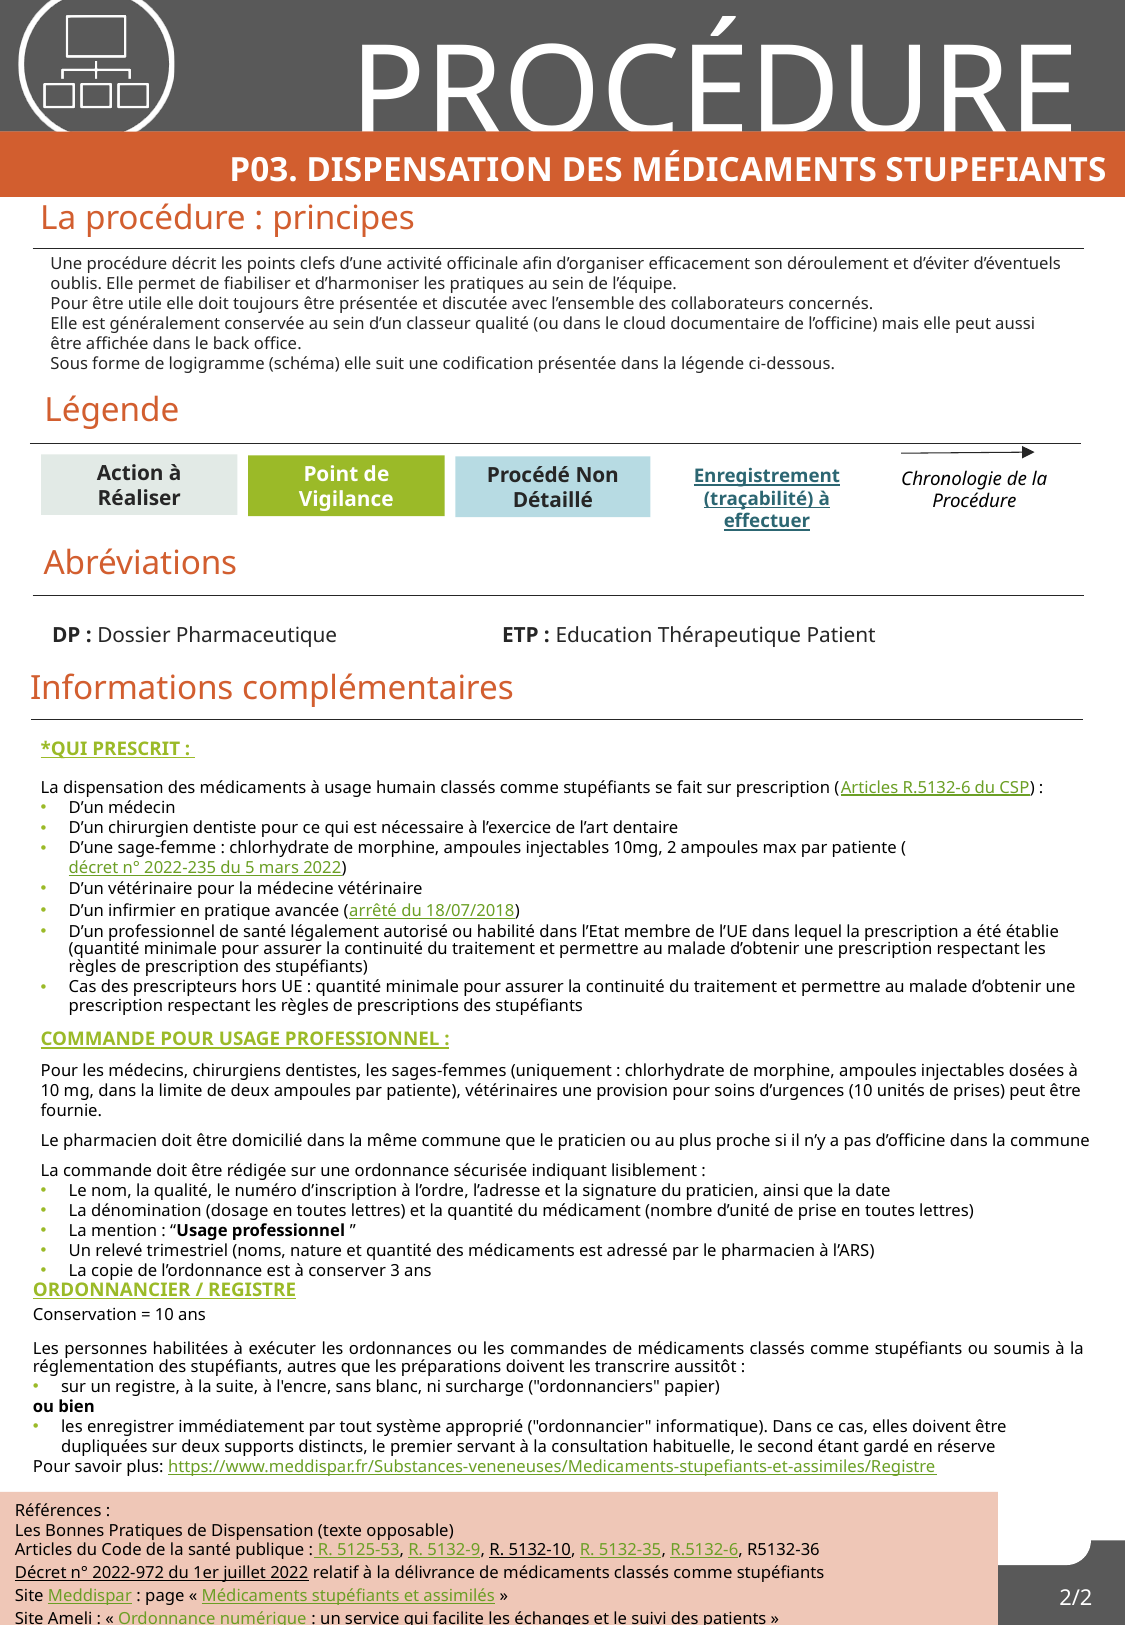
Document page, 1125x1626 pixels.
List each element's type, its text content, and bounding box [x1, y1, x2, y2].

title P03. Dispensation DES médicaments STUPEFIANTS [0, 145, 1123, 197]
text_box 2/2 [1030, 1570, 1122, 1623]
picture [18, 0, 175, 131]
list ORDONNANCIER / REGISTRE Conservation = 10 ans Les personnes habilitées à exécuter les ordonnances ou les commandes de médicaments classés comme stupéfiants ou soumis à la réglementation des stupéfiants, autres que les préparations doivent les transcrire aussitôt : sur un registre, à la suite, à l'encre, sans blanc, ni surcharge ("ordonnanciers" papier) ou bien les enregistrer immédiatement par tout système approprié ("ordonnancier" informatique). Dans ce cas, elles doivent être dupliquées sur deux supports distincts, le premier servant à la consultation habituelle, le second étant gardé en réserve Pour savoir plus: https://www.meddispar.fr/Substances-veneneuses/Medicaments-stupefiants-et-assimiles/Registre [17, 1272, 1101, 1488]
list DP : Dossier Pharmaceutique ETP : Education Thérapeutique Patient [37, 614, 1086, 657]
list COMMANDE POUR USAGE PROFESSIONNEL : Pour les médecins, chirurgiens dentistes, les sages-femmes (uniquement : chlorhydrate de morphine, ampoules injectables dosées à 10 mg, dans la limite de deux ampoules par patiente), vétérinaires une provision pour soins d’urgences (10 unités de prises) peut être fournie. Le pharmacien doit être domicilié dans la même commune que le praticien ou au plus proche si il n’y a pas d’officine dans la commune La commande doit être rédigée sur une ordonnance sécurisée indiquant lisiblement : Le nom, la qualité, le numéro d’inscription à l’ordre, l’adresse et la signature du praticien, ainsi que la date La dénomination (dosage en toutes lettres) et la quantité du médicament (nombre d’unité de prise en toutes lettres) La mention : “Usage professionnel ” Un relevé trimestriel (noms, nature et quantité des médicaments est adressé par le pharmacien à l’ARS) La copie de l’ordonnance est à conserver 3 ans [25, 1022, 1112, 1265]
text_box Références : Les Bonnes Pratiques de Dispensation (texte opposable) Articles du Code de la santé publique : R. 5125-53, R. 5132-9, R. 5132-10, R. 5132-35, R.5132-6, R5132-36 Décret n° 2022-972 du 1er juillet 2022 relatif à la délivrance de médicaments classés comme stupéfiants Site Meddispar : page « Médicaments stupéfiants et assimilés » Site Ameli : « Ordonnance numérique : un service qui facilite les échanges et le suivi des patients » [0, 1491, 998, 1625]
list *QUI PRESCRIT : La dispensation des médicaments à usage humain classés comme stupéfiants se fait sur prescription (Articles R.5132-6 du CSP) : D’un médecin D’un chirurgien dentiste pour ce qui est nécessaire à l’exercice de l’art dentaire D’une sage-femme : chlorhydrate de morphine, ampoules injectables 10mg, 2 ampoules max par patiente (décret n° 2022-235 du 5 mars 2022) D’un vétérinaire pour la médecine vétérinaire D’un infirmier en pratique avancée (arrêté du 18/07/2018) D’un professionnel de santé légalement autorisé ou habilité dans l’Etat membre de l’UE dans lequel la prescription a été établie (quantité minimale pour assurer la continuité du traitement et permettre au malade d’obtenir une prescription respectant les règles de prescription des stupéfiants) Cas des prescripteurs hors UE : quantité minimale pour assurer la continuité du traitement et permettre au malade d’obtenir une prescription respectant les règles de prescriptions des stupéfiants [25, 731, 1112, 1020]
